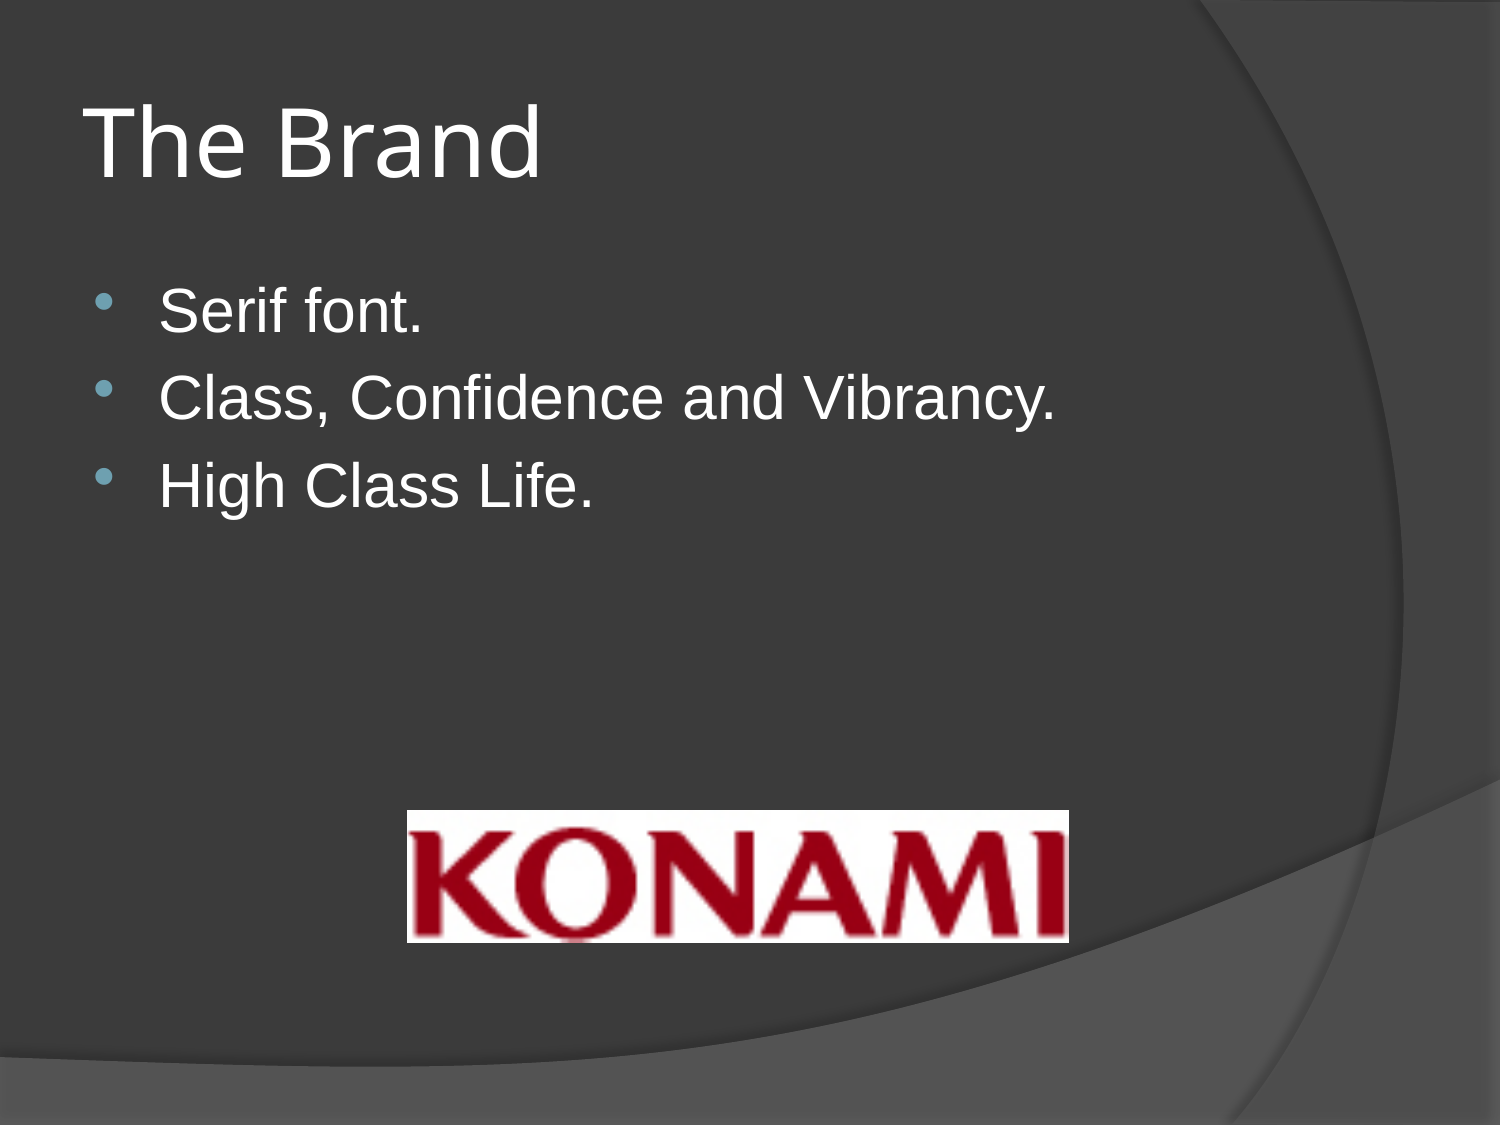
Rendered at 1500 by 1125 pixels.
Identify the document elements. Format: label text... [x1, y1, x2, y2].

title The Brand [75, 45, 1300, 233]
picture [407, 810, 1070, 943]
list Serif font. Class, Confidence and Vibrancy. High Class Life. [75, 262, 1300, 1005]
